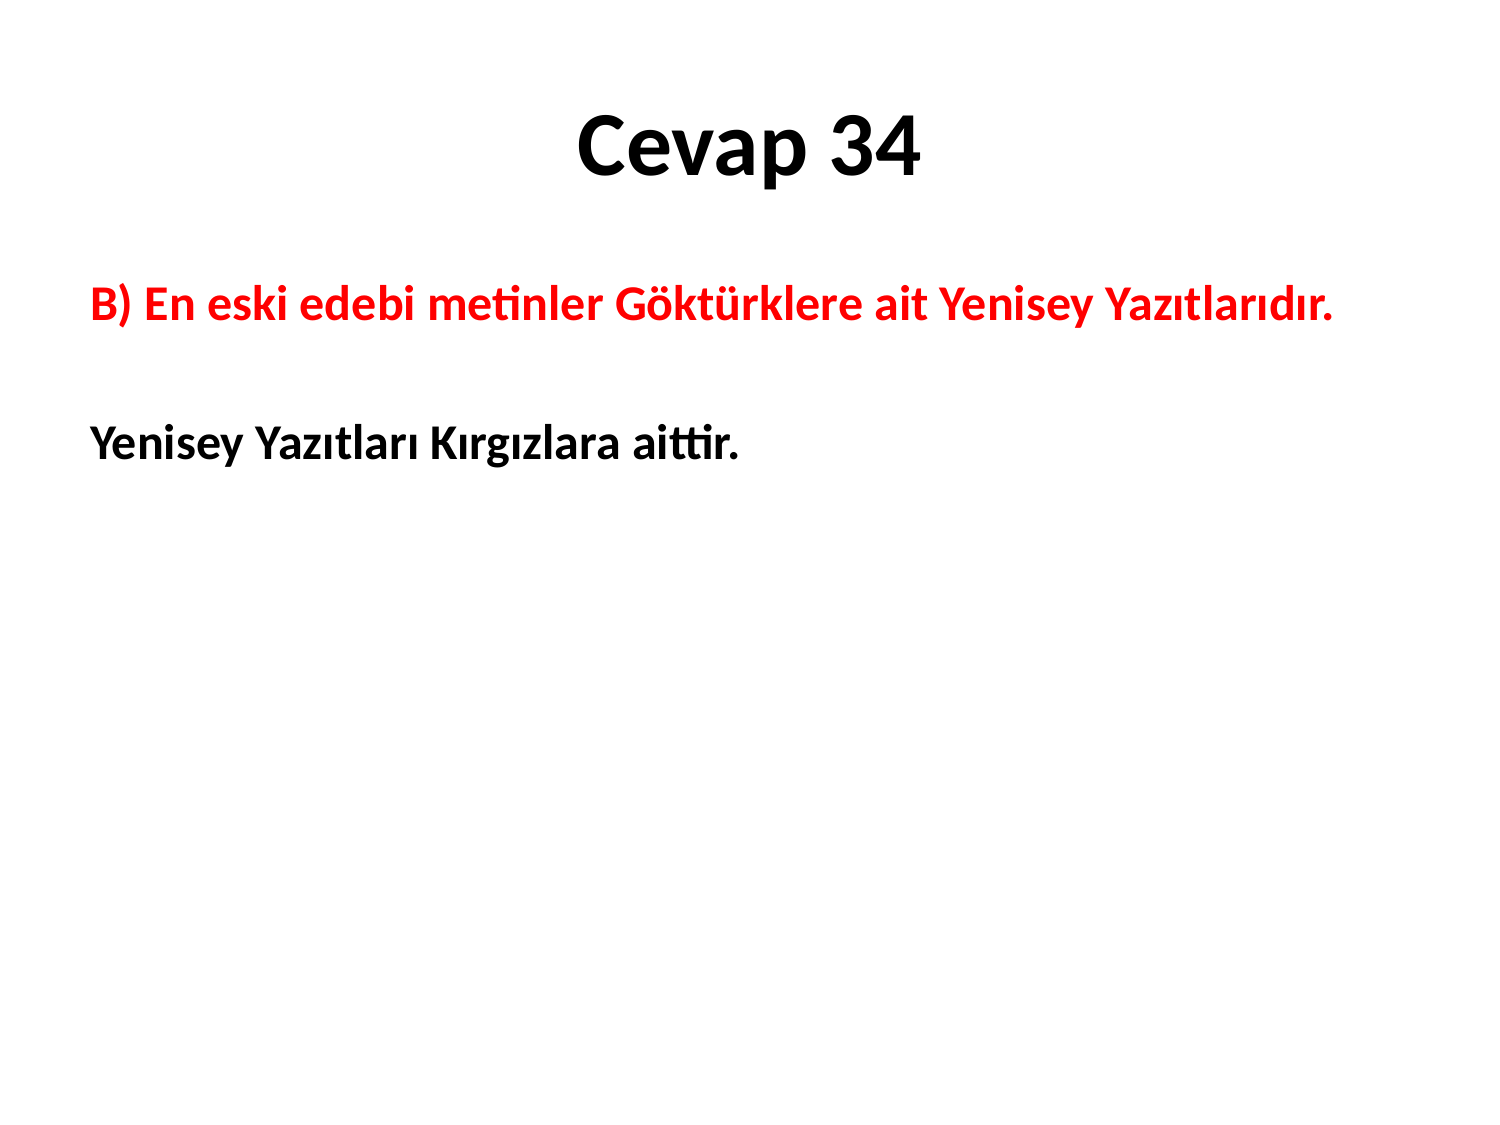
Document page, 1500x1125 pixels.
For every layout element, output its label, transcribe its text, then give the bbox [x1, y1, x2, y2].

title Cevap 34 [75, 45, 1425, 233]
list B) En eski edebi metinler Göktürklere ait Yenisey Yazıtlarıdır. Yenisey Yazıtları Kırgızlara aittir. [75, 262, 1425, 1005]
